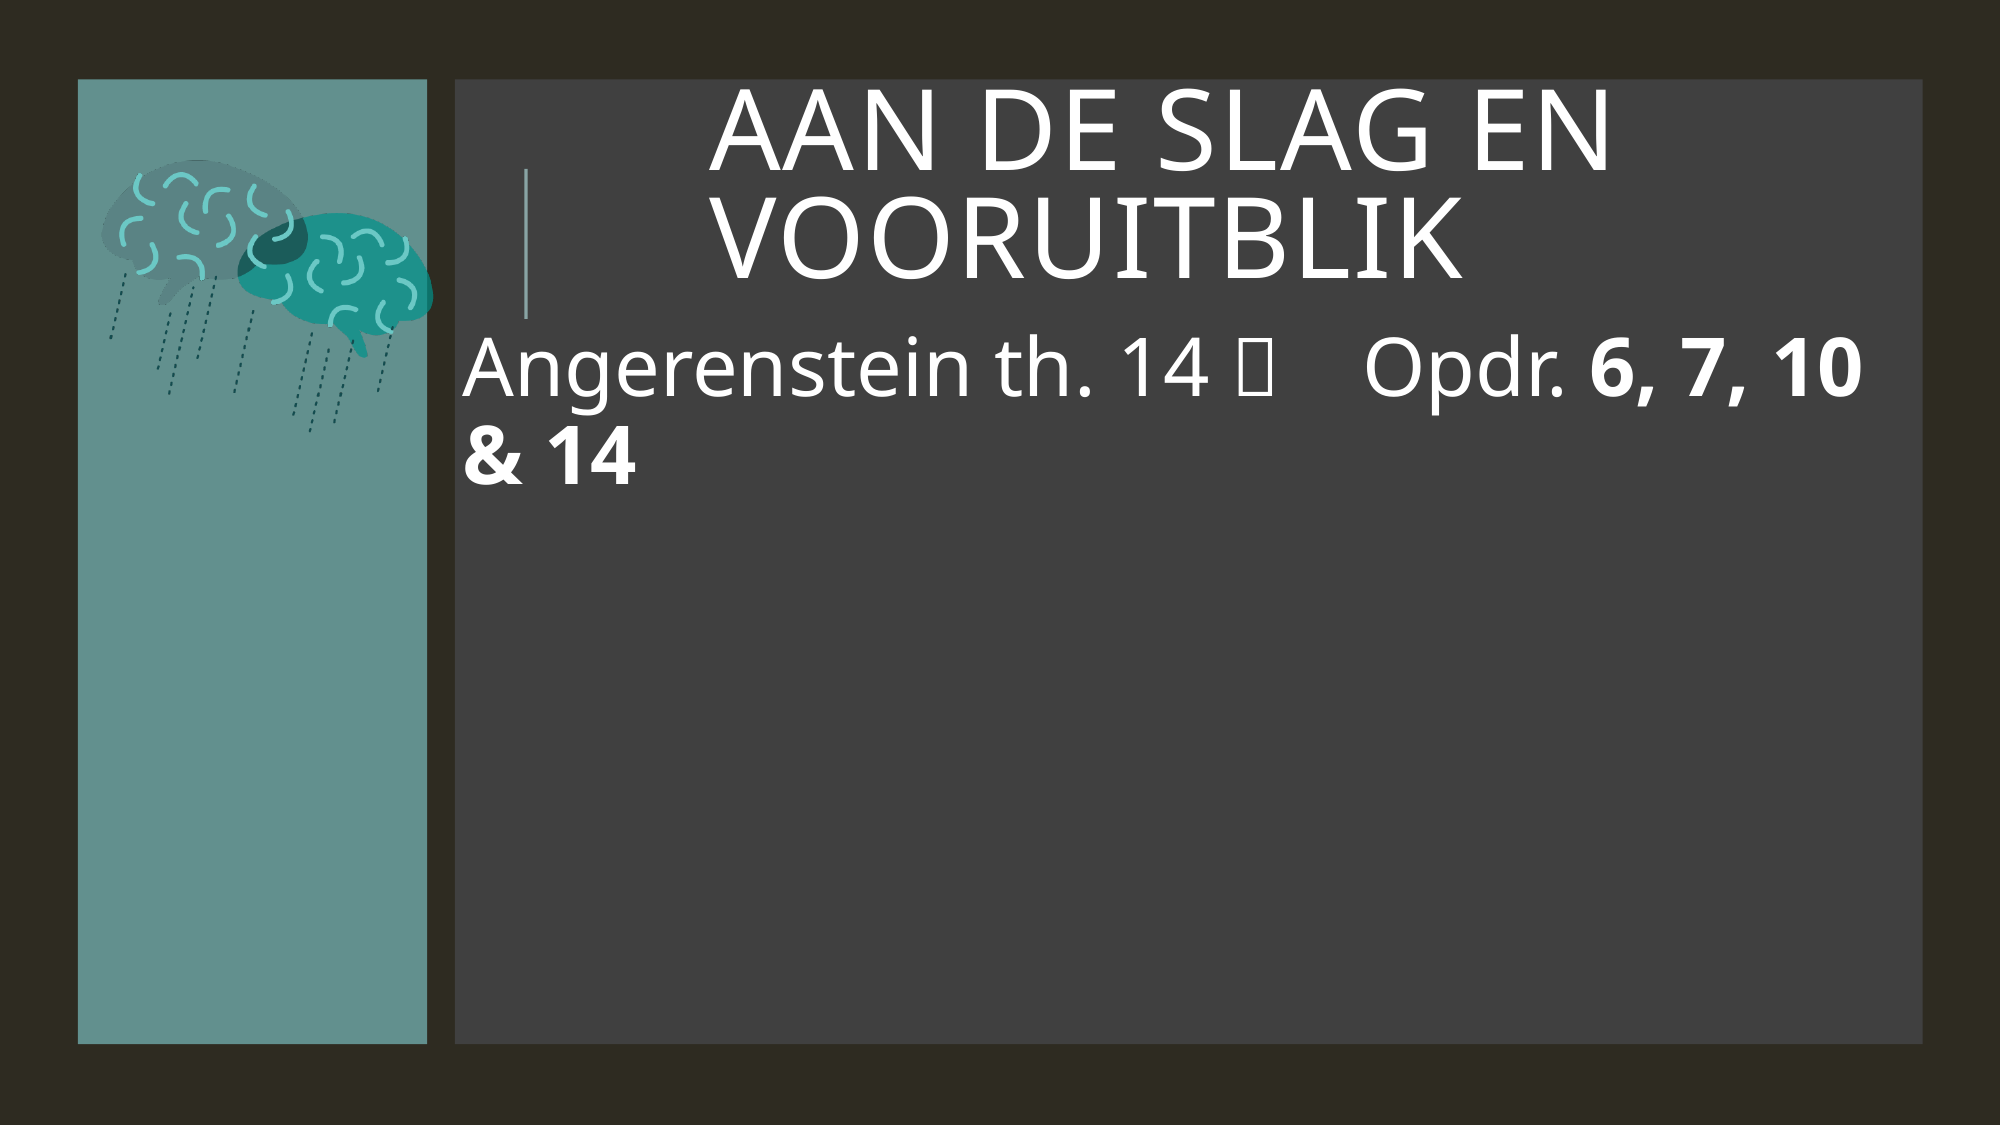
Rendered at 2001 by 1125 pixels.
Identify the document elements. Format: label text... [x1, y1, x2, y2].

title Aan de slag en vooruitblik [694, 69, 1994, 315]
text_box [77, 466, 428, 1045]
picture [66, 68, 456, 458]
text_box [461, 78, 1924, 1045]
text_box [0, 0, 2000, 1125]
list Angerenstein th. 14  Opdr. 6, 7, 10 & 14 [454, 318, 1923, 1045]
